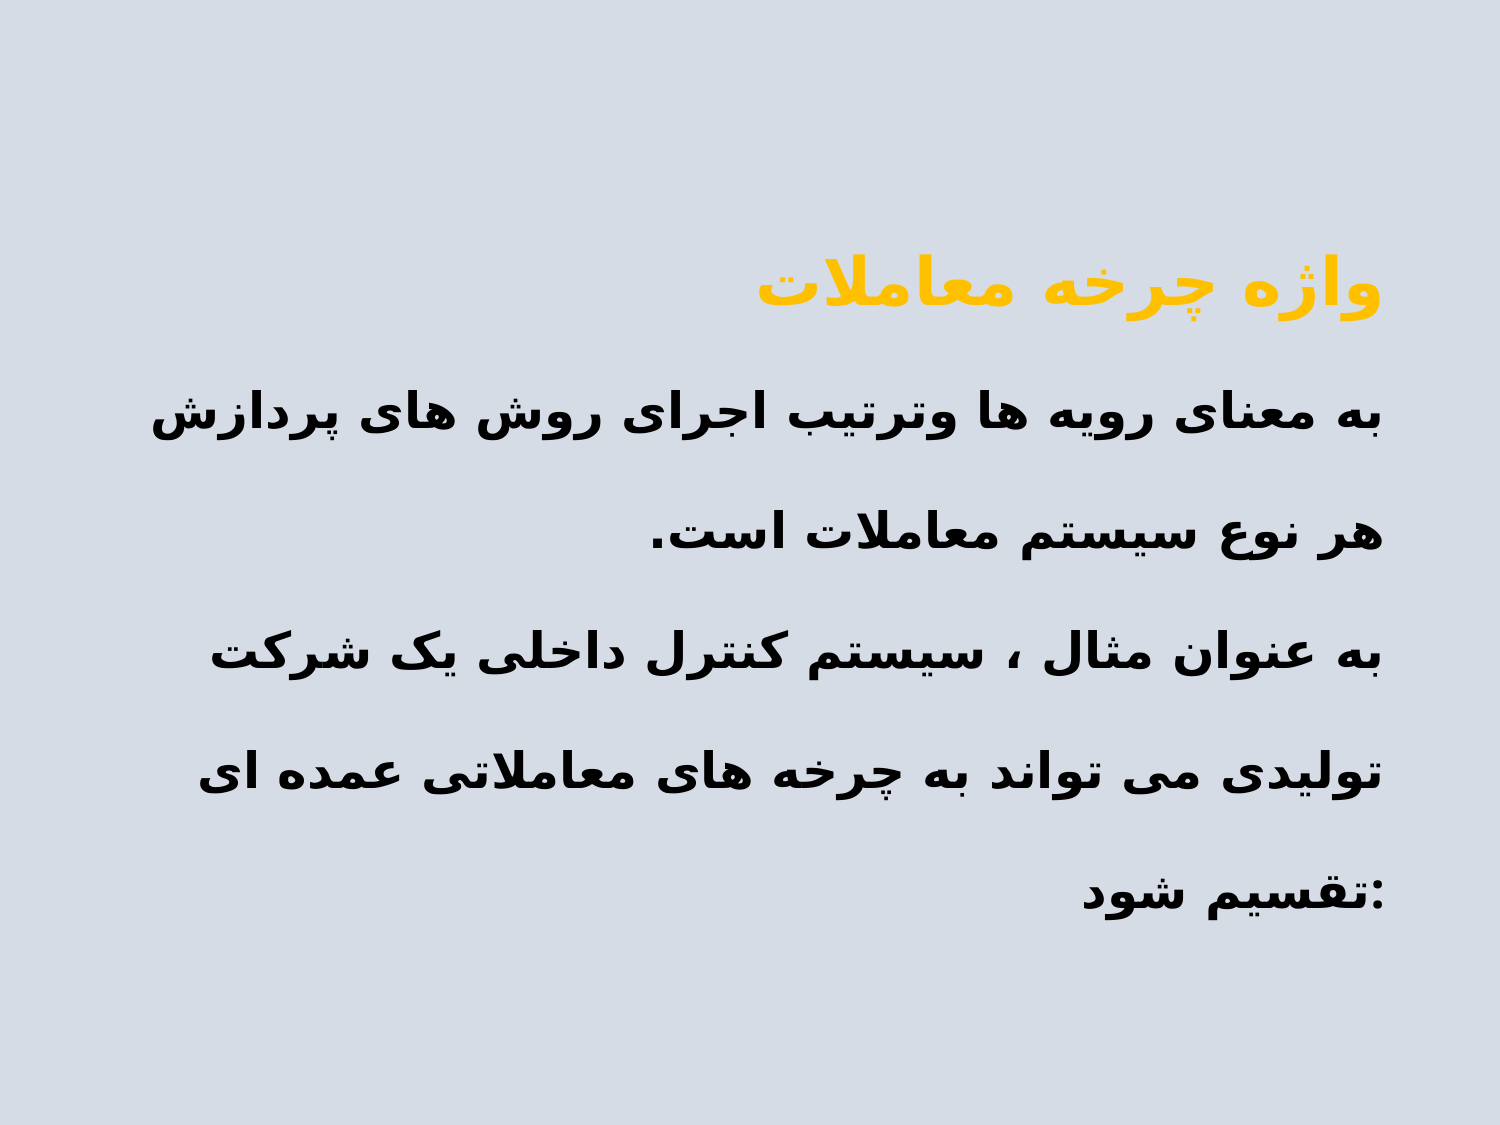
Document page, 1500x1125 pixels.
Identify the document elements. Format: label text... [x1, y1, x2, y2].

title واژه چرخه معاملات به معنای رویه ها وترتیب اجرای روش های پردازش هر نوع سیستم معاملات است. به عنوان مثال ، سیستم کنترل داخلی یک شرکت تولیدی می تواند به چرخه های معاملاتی عمده ای تقسیم شود: [99, 196, 1400, 882]
